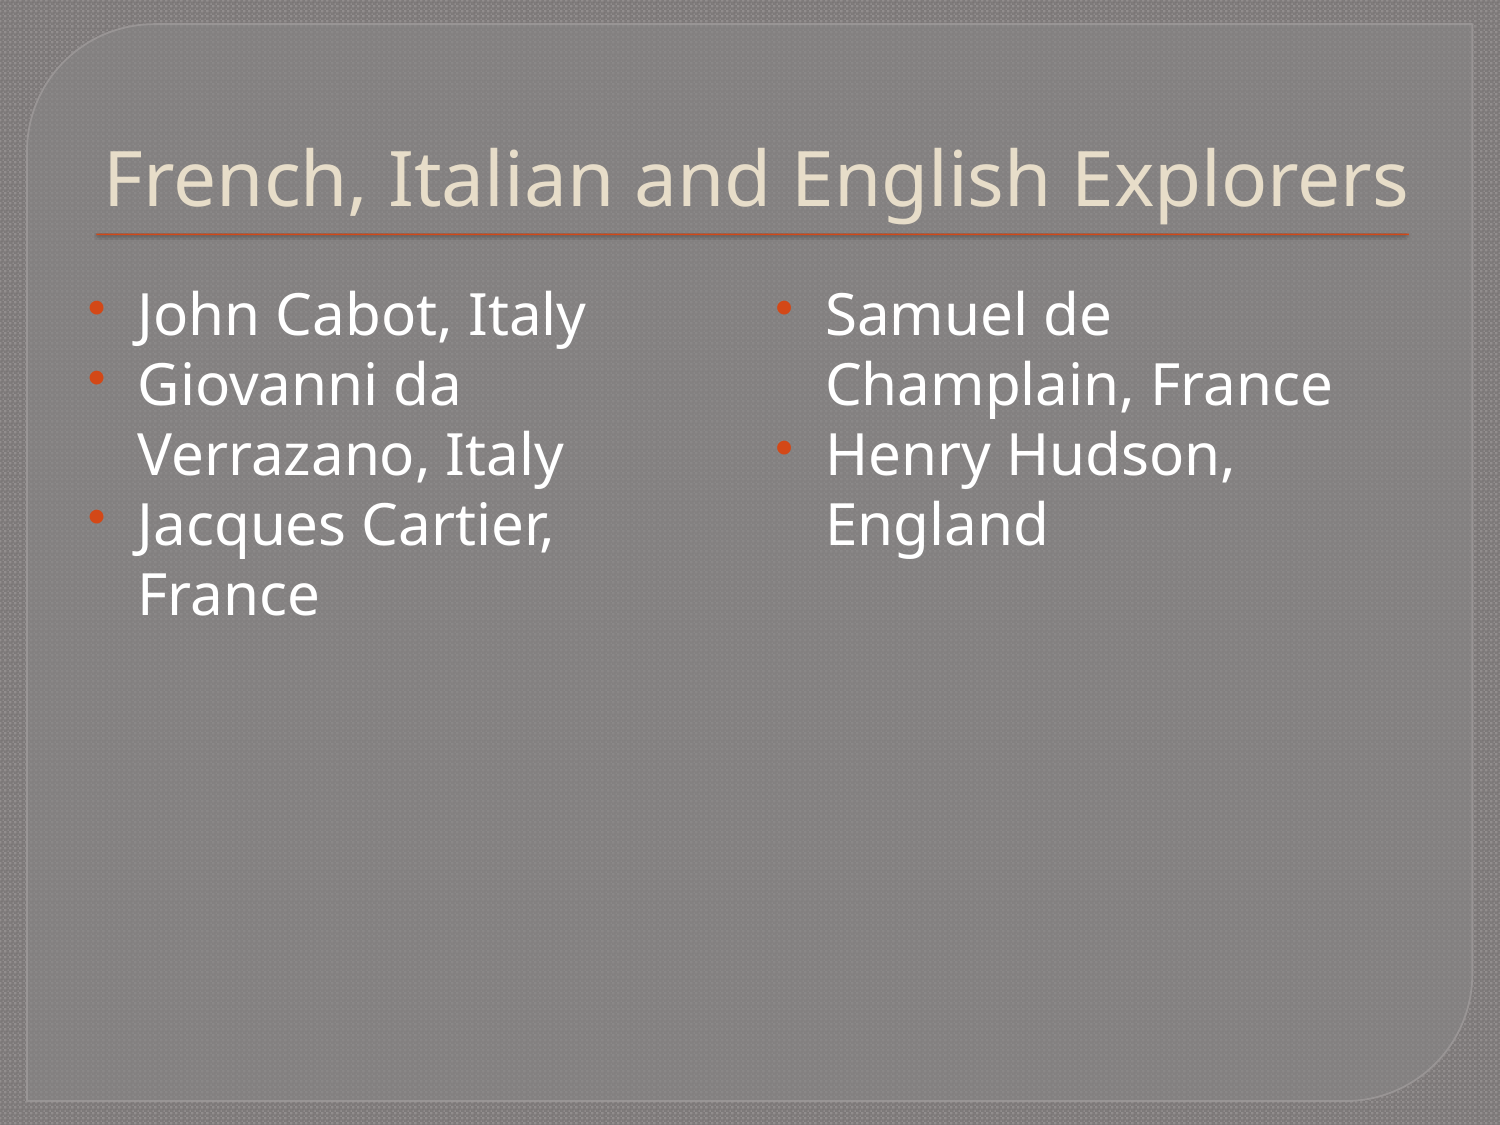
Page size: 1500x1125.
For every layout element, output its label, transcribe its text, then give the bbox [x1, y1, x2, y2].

list John Cabot, Italy Giovanni da Verrazano, Italy Jacques Cartier, France [75, 270, 738, 1013]
list Samuel de Champlain, France Henry Hudson, England [762, 270, 1425, 1013]
title French, Italian and English Explorers [75, 41, 1425, 230]
